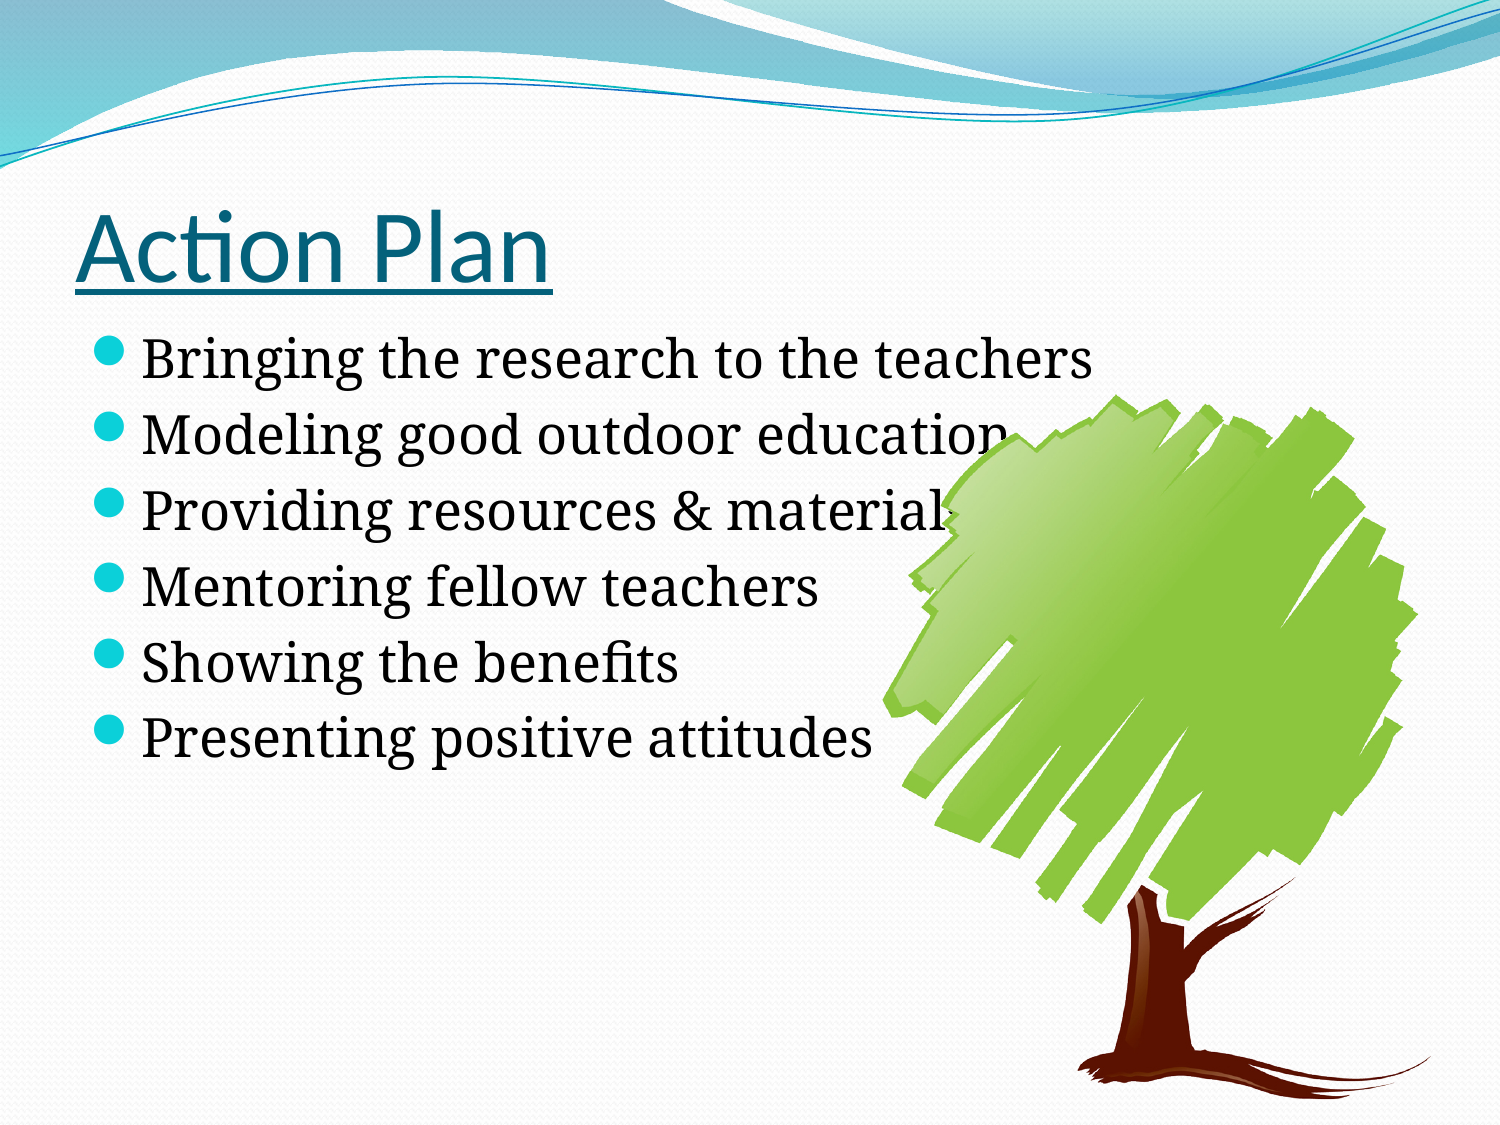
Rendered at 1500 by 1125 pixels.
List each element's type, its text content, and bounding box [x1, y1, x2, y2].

list Bringing the research to the teachers Modeling good outdoor education Providing resources & materials Mentoring fellow teachers Showing the benefits Presenting positive attitudes [75, 317, 1425, 1038]
title Action Plan [75, 115, 1425, 303]
picture [840, 371, 1500, 1125]
